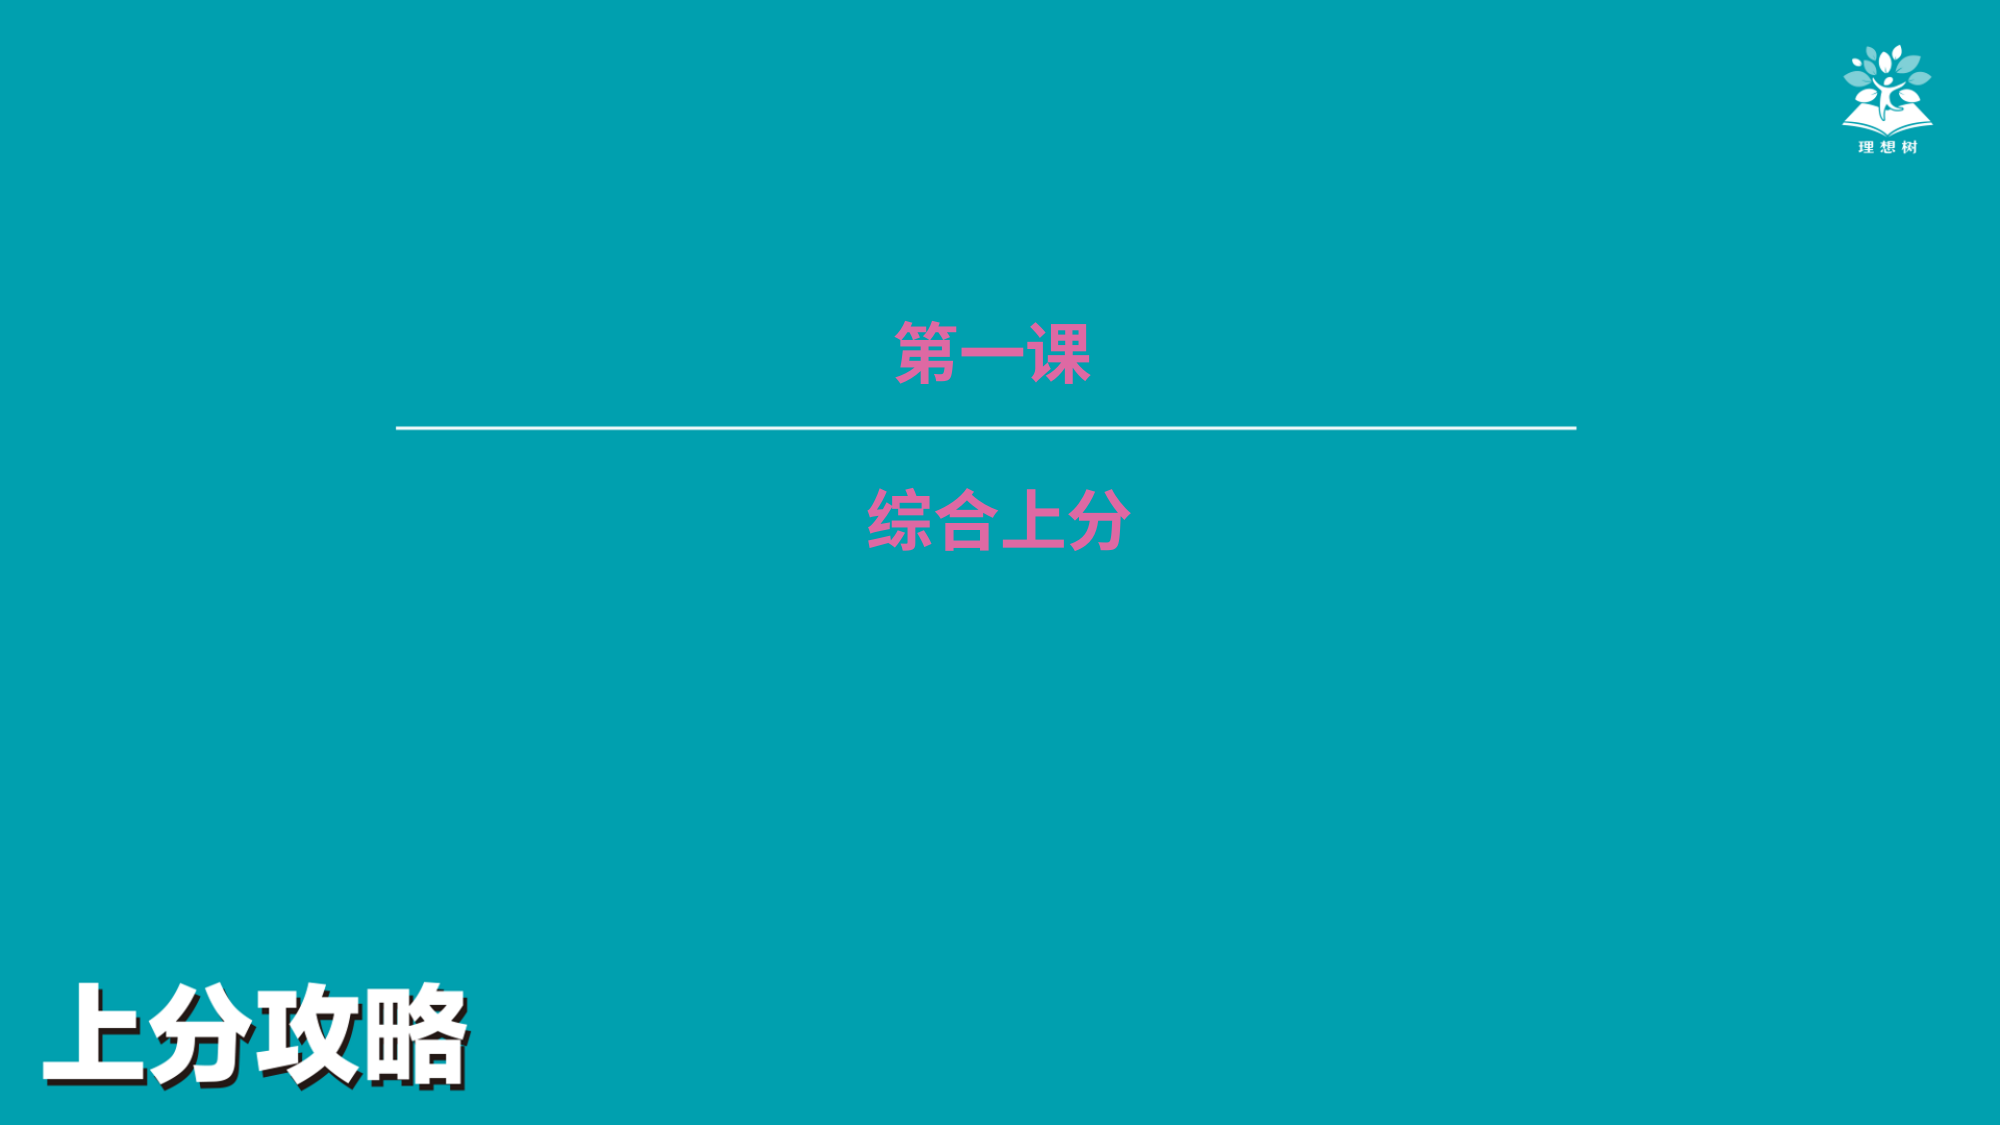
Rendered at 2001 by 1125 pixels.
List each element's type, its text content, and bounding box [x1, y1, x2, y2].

text_box 第一课 综合上分 [0, 380, 2000, 487]
picture [0, 487, 2000, 1125]
picture [0, 0, 2000, 380]
